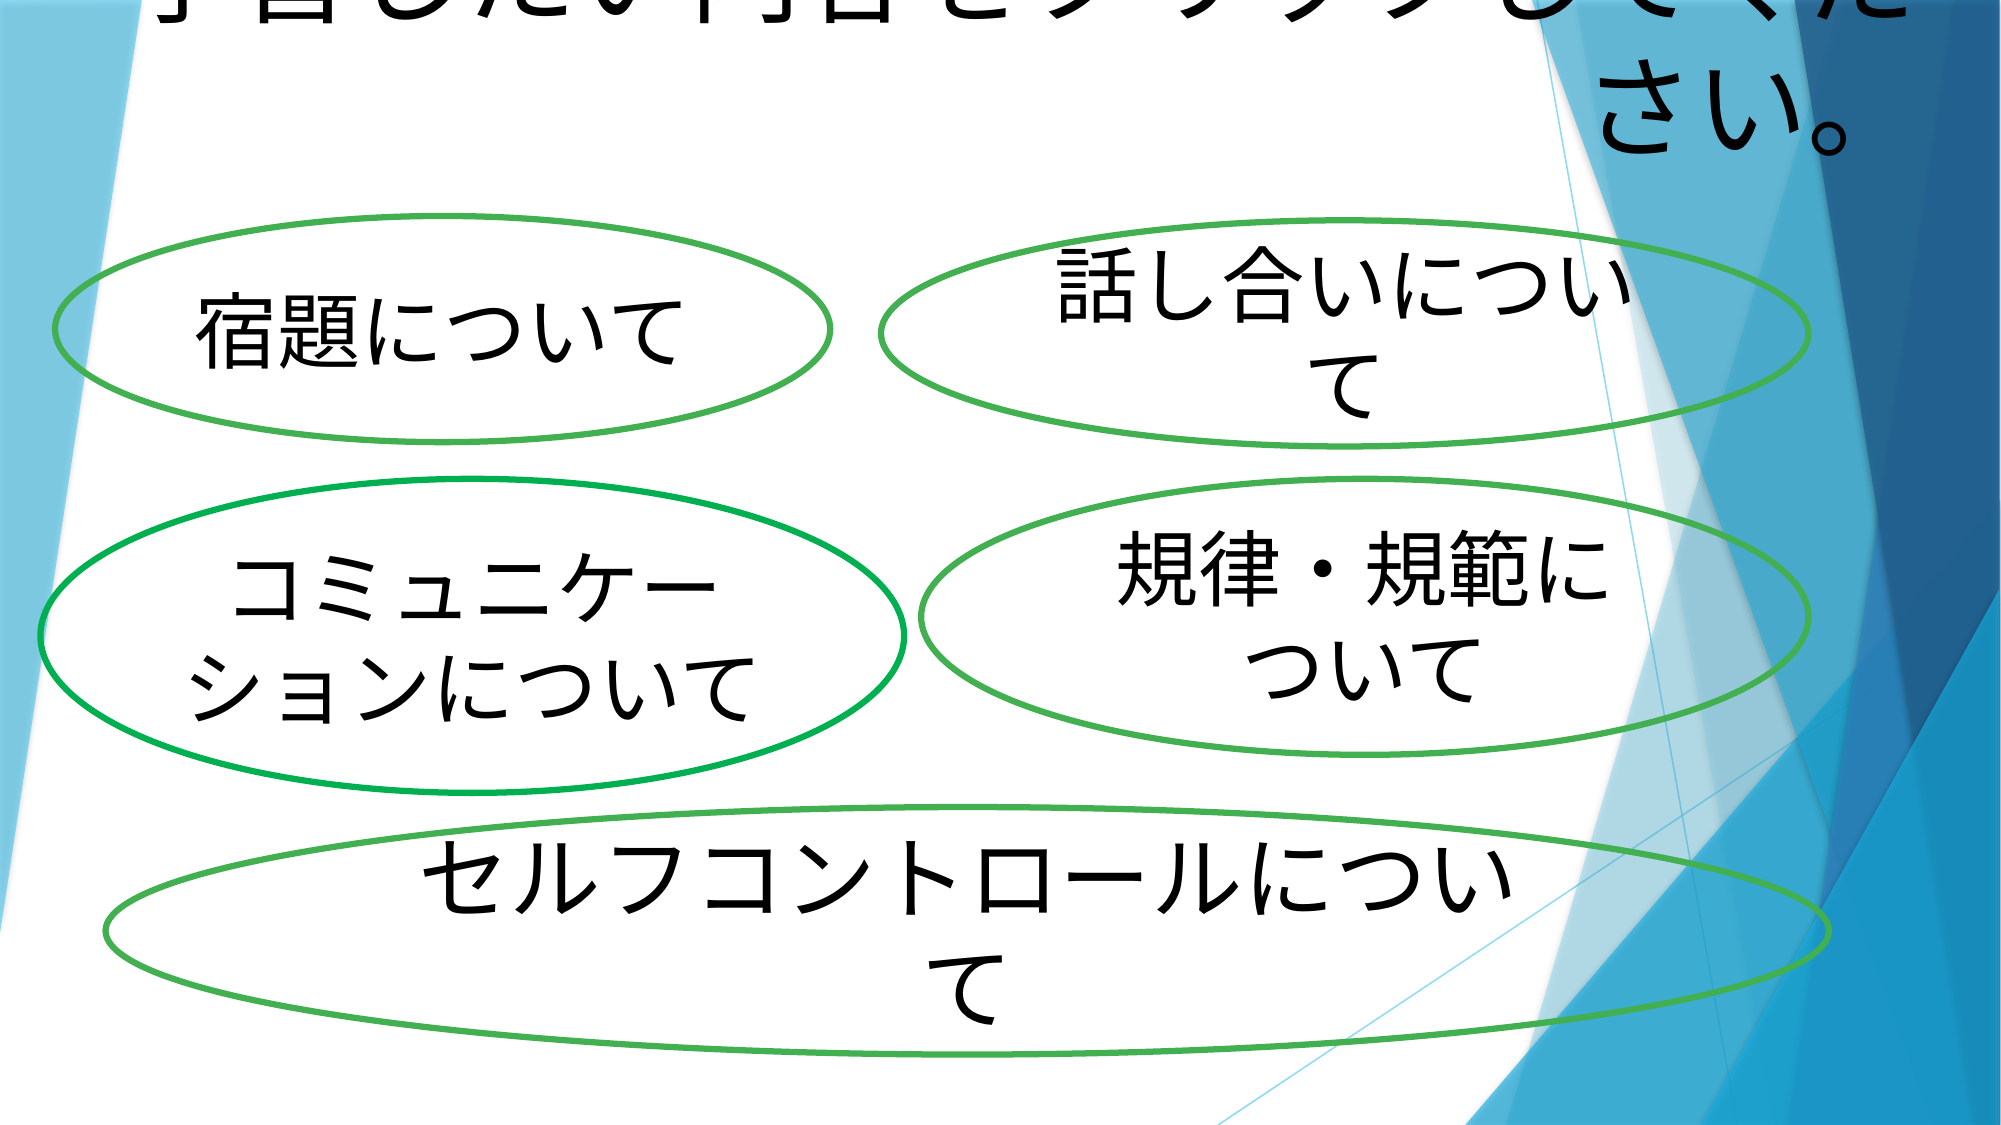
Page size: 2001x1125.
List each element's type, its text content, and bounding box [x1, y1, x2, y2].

text_box コミュニケーションについて [38, 477, 906, 795]
text_box 話し合いについて [879, 218, 1811, 449]
text_box 学習したい内容をクリックしてください。 [55, 16, 1936, 180]
text_box 規律・規範に ついて [919, 477, 1811, 757]
text_box セルフコントロールについて [103, 805, 1831, 1057]
text_box 宿題について [53, 214, 832, 444]
